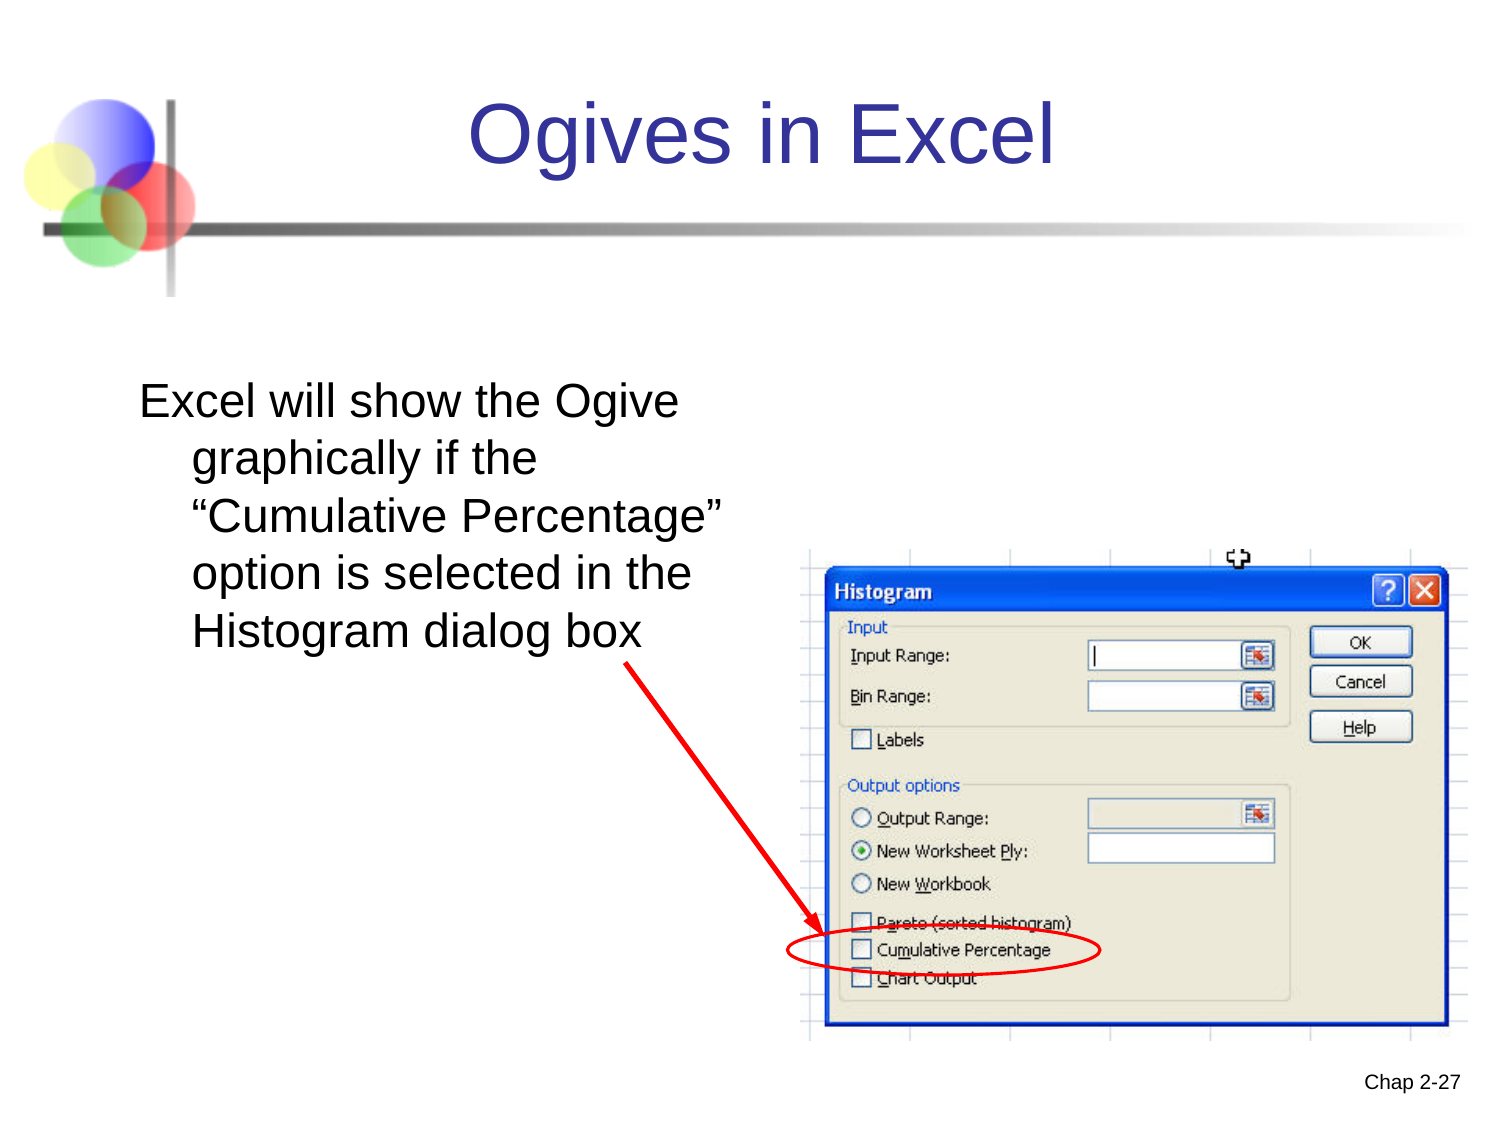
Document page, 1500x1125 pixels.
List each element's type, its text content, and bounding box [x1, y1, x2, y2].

slide_number Chap 2-27 [1162, 1049, 1476, 1101]
picture [799, 549, 1468, 1041]
text_box Ogives in Excel [174, 49, 1350, 188]
text_box [787, 942, 794, 958]
list Excel will show the Ogive graphically if the “Cumulative Percentage” option is selected in the Histogram dialog box [124, 362, 751, 713]
picture [24, 99, 1475, 297]
